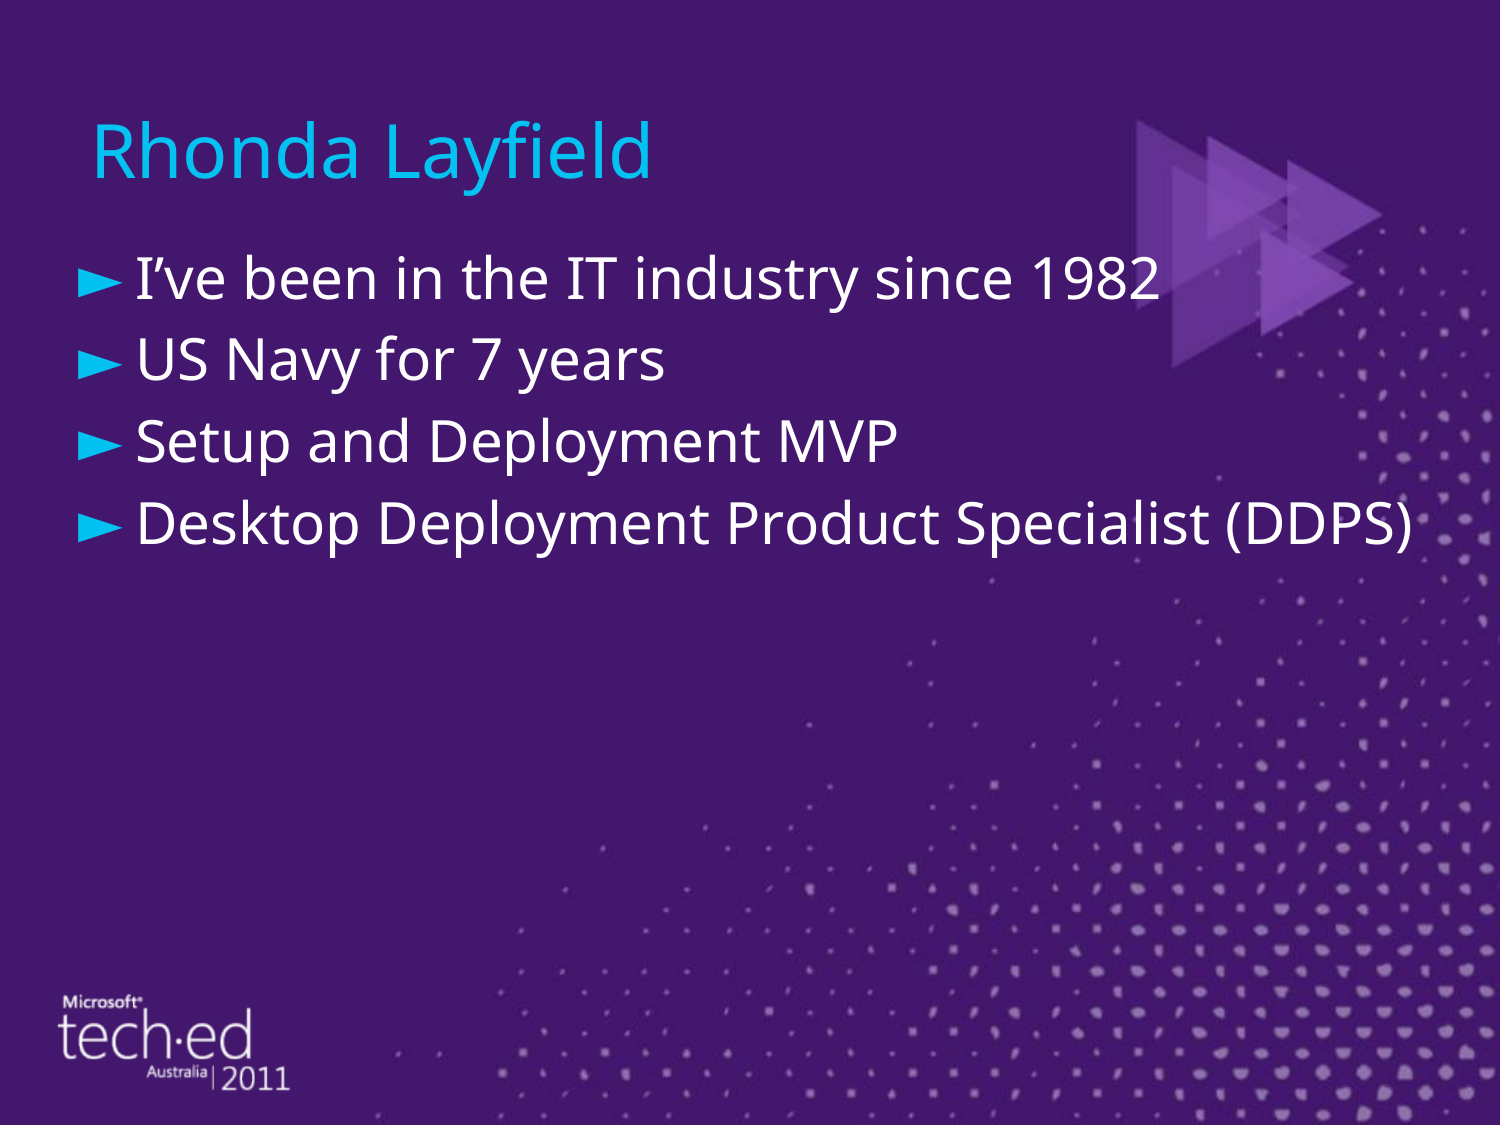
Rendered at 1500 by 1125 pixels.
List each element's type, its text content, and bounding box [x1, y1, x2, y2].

list I’ve been in the IT industry since 1982 US Navy for 7 years Setup and Deployment MVP Desktop Deployment Product Specialist (DDPS) [63, 233, 1439, 662]
picture [0, 0, 1500, 1125]
title Rhonda Layfield [75, 54, 1425, 243]
